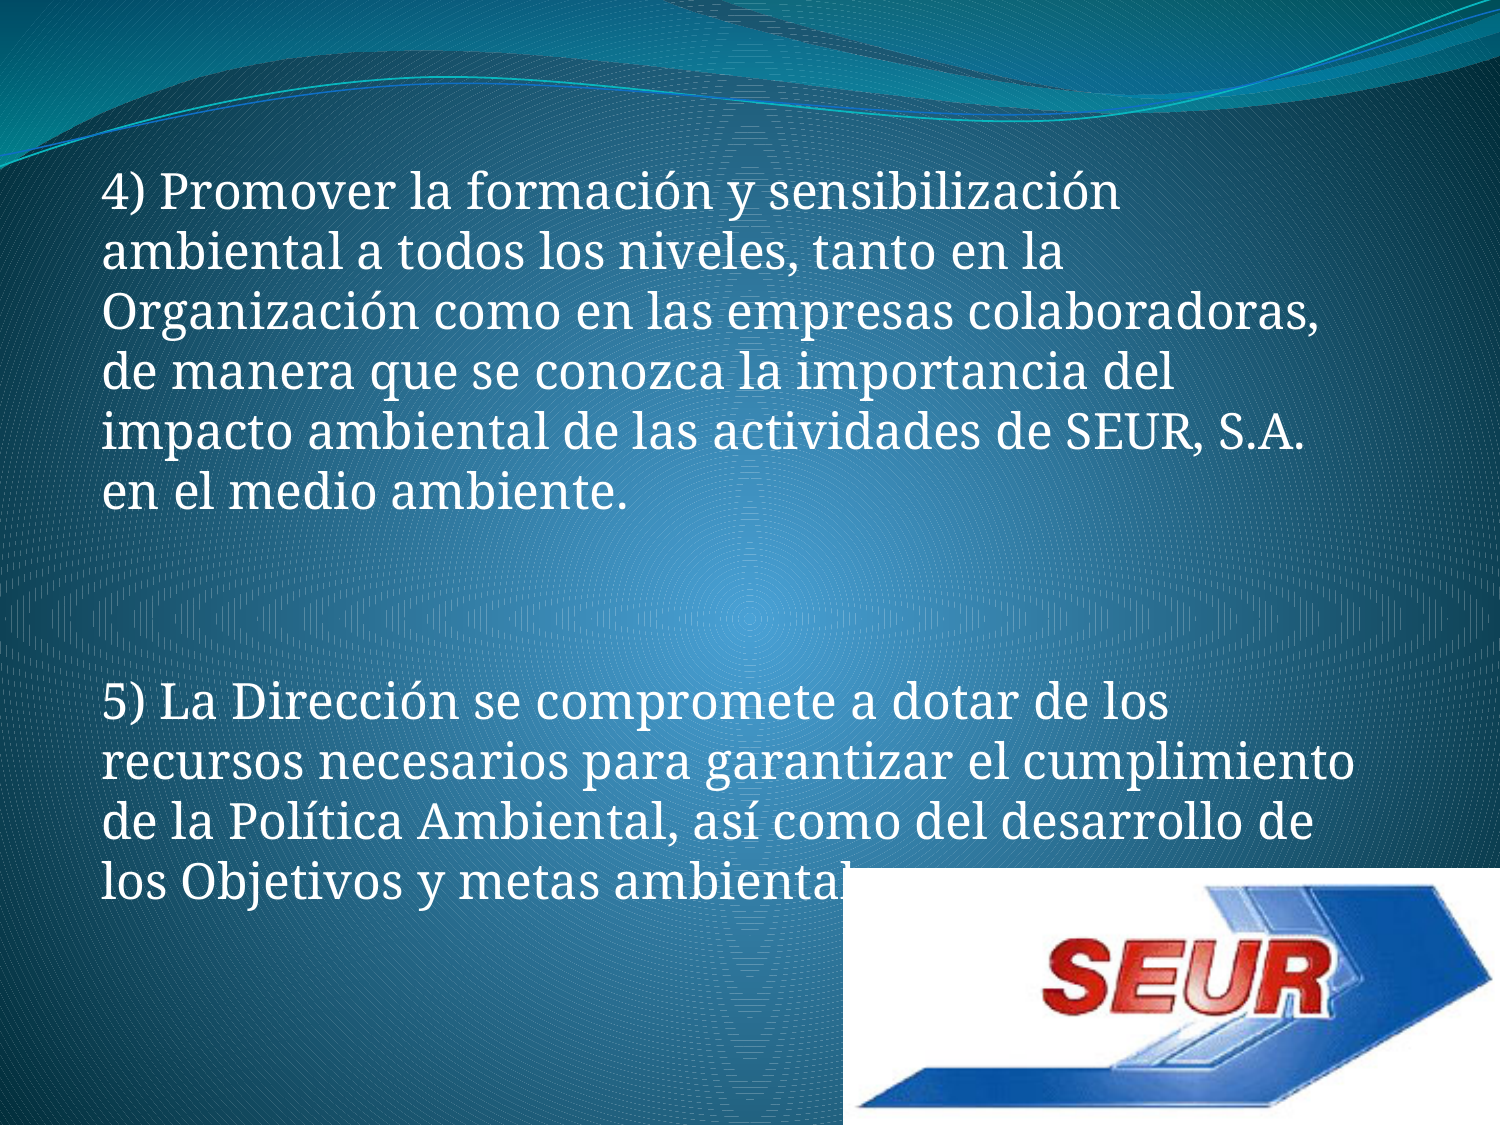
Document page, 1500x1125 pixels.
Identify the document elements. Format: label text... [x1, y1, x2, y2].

picture [843, 868, 1500, 1125]
list 4) Promover la formación y sensibilización ambiental a todos los niveles, tanto en la Organización como en las empresas colaboradoras, de manera que se conozca la importancia del impacto ambiental de las actividades de SEUR, S.A. en el medio ambiente. 5) La Dirección se compromete a dotar de los recursos necesarios para garantizar el cumplimiento de la Política Ambiental, así como del desarrollo de los Objetivos y metas ambientales. [93, 152, 1369, 1091]
